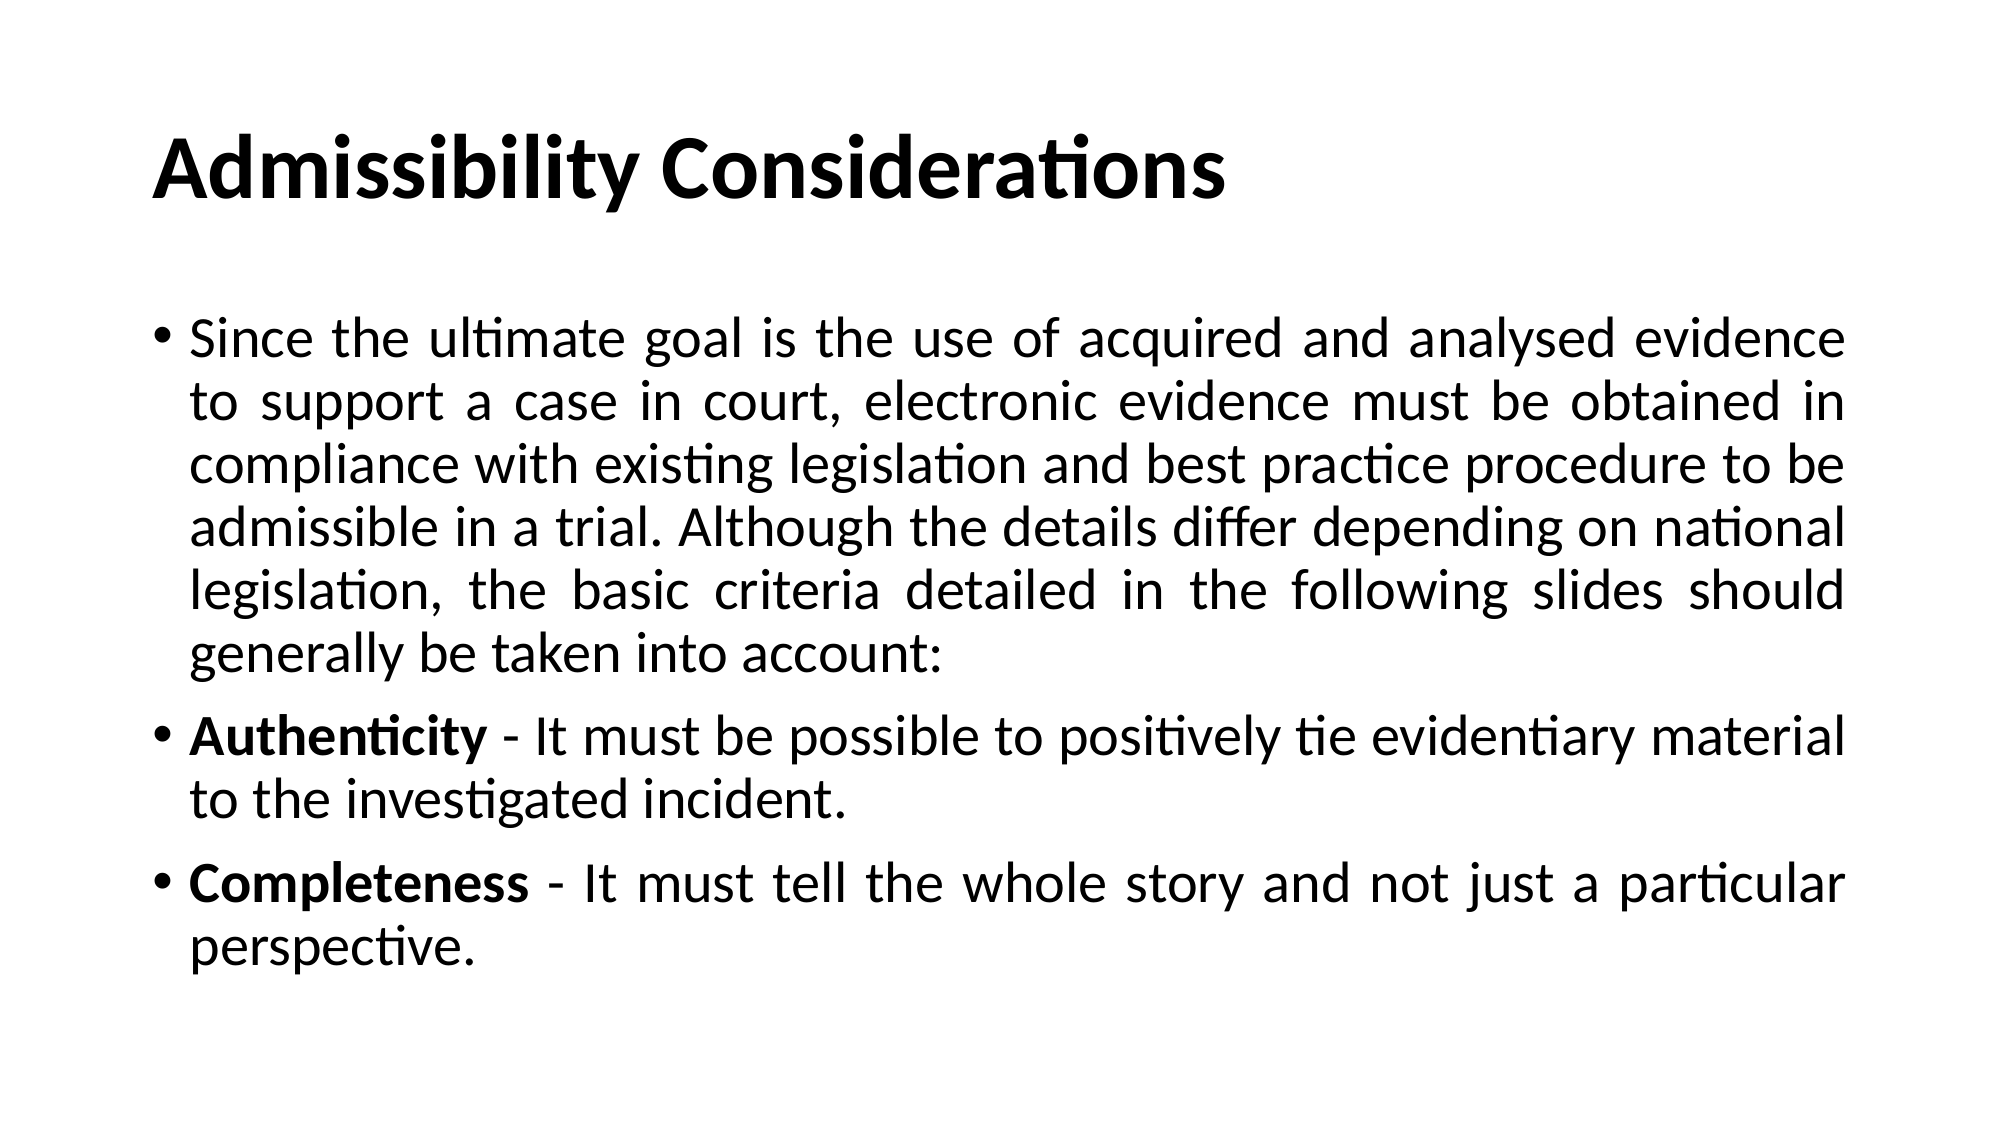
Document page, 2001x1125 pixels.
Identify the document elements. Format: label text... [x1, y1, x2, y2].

title Admissibility Considerations [137, 59, 1863, 278]
list Since the ultimate goal is the use of acquired and analysed evidence to support a case in court, electronic evidence must be obtained in compliance with existing legislation and best practice procedure to be admissible in a trial. Although the details differ depending on national legislation, the basic criteria detailed in the following slides should generally be taken into account: Authenticity - It must be possible to positively tie evidentiary material to the investigated incident. Completeness - It must tell the whole story and not just a particular perspective. [137, 299, 1863, 1014]
